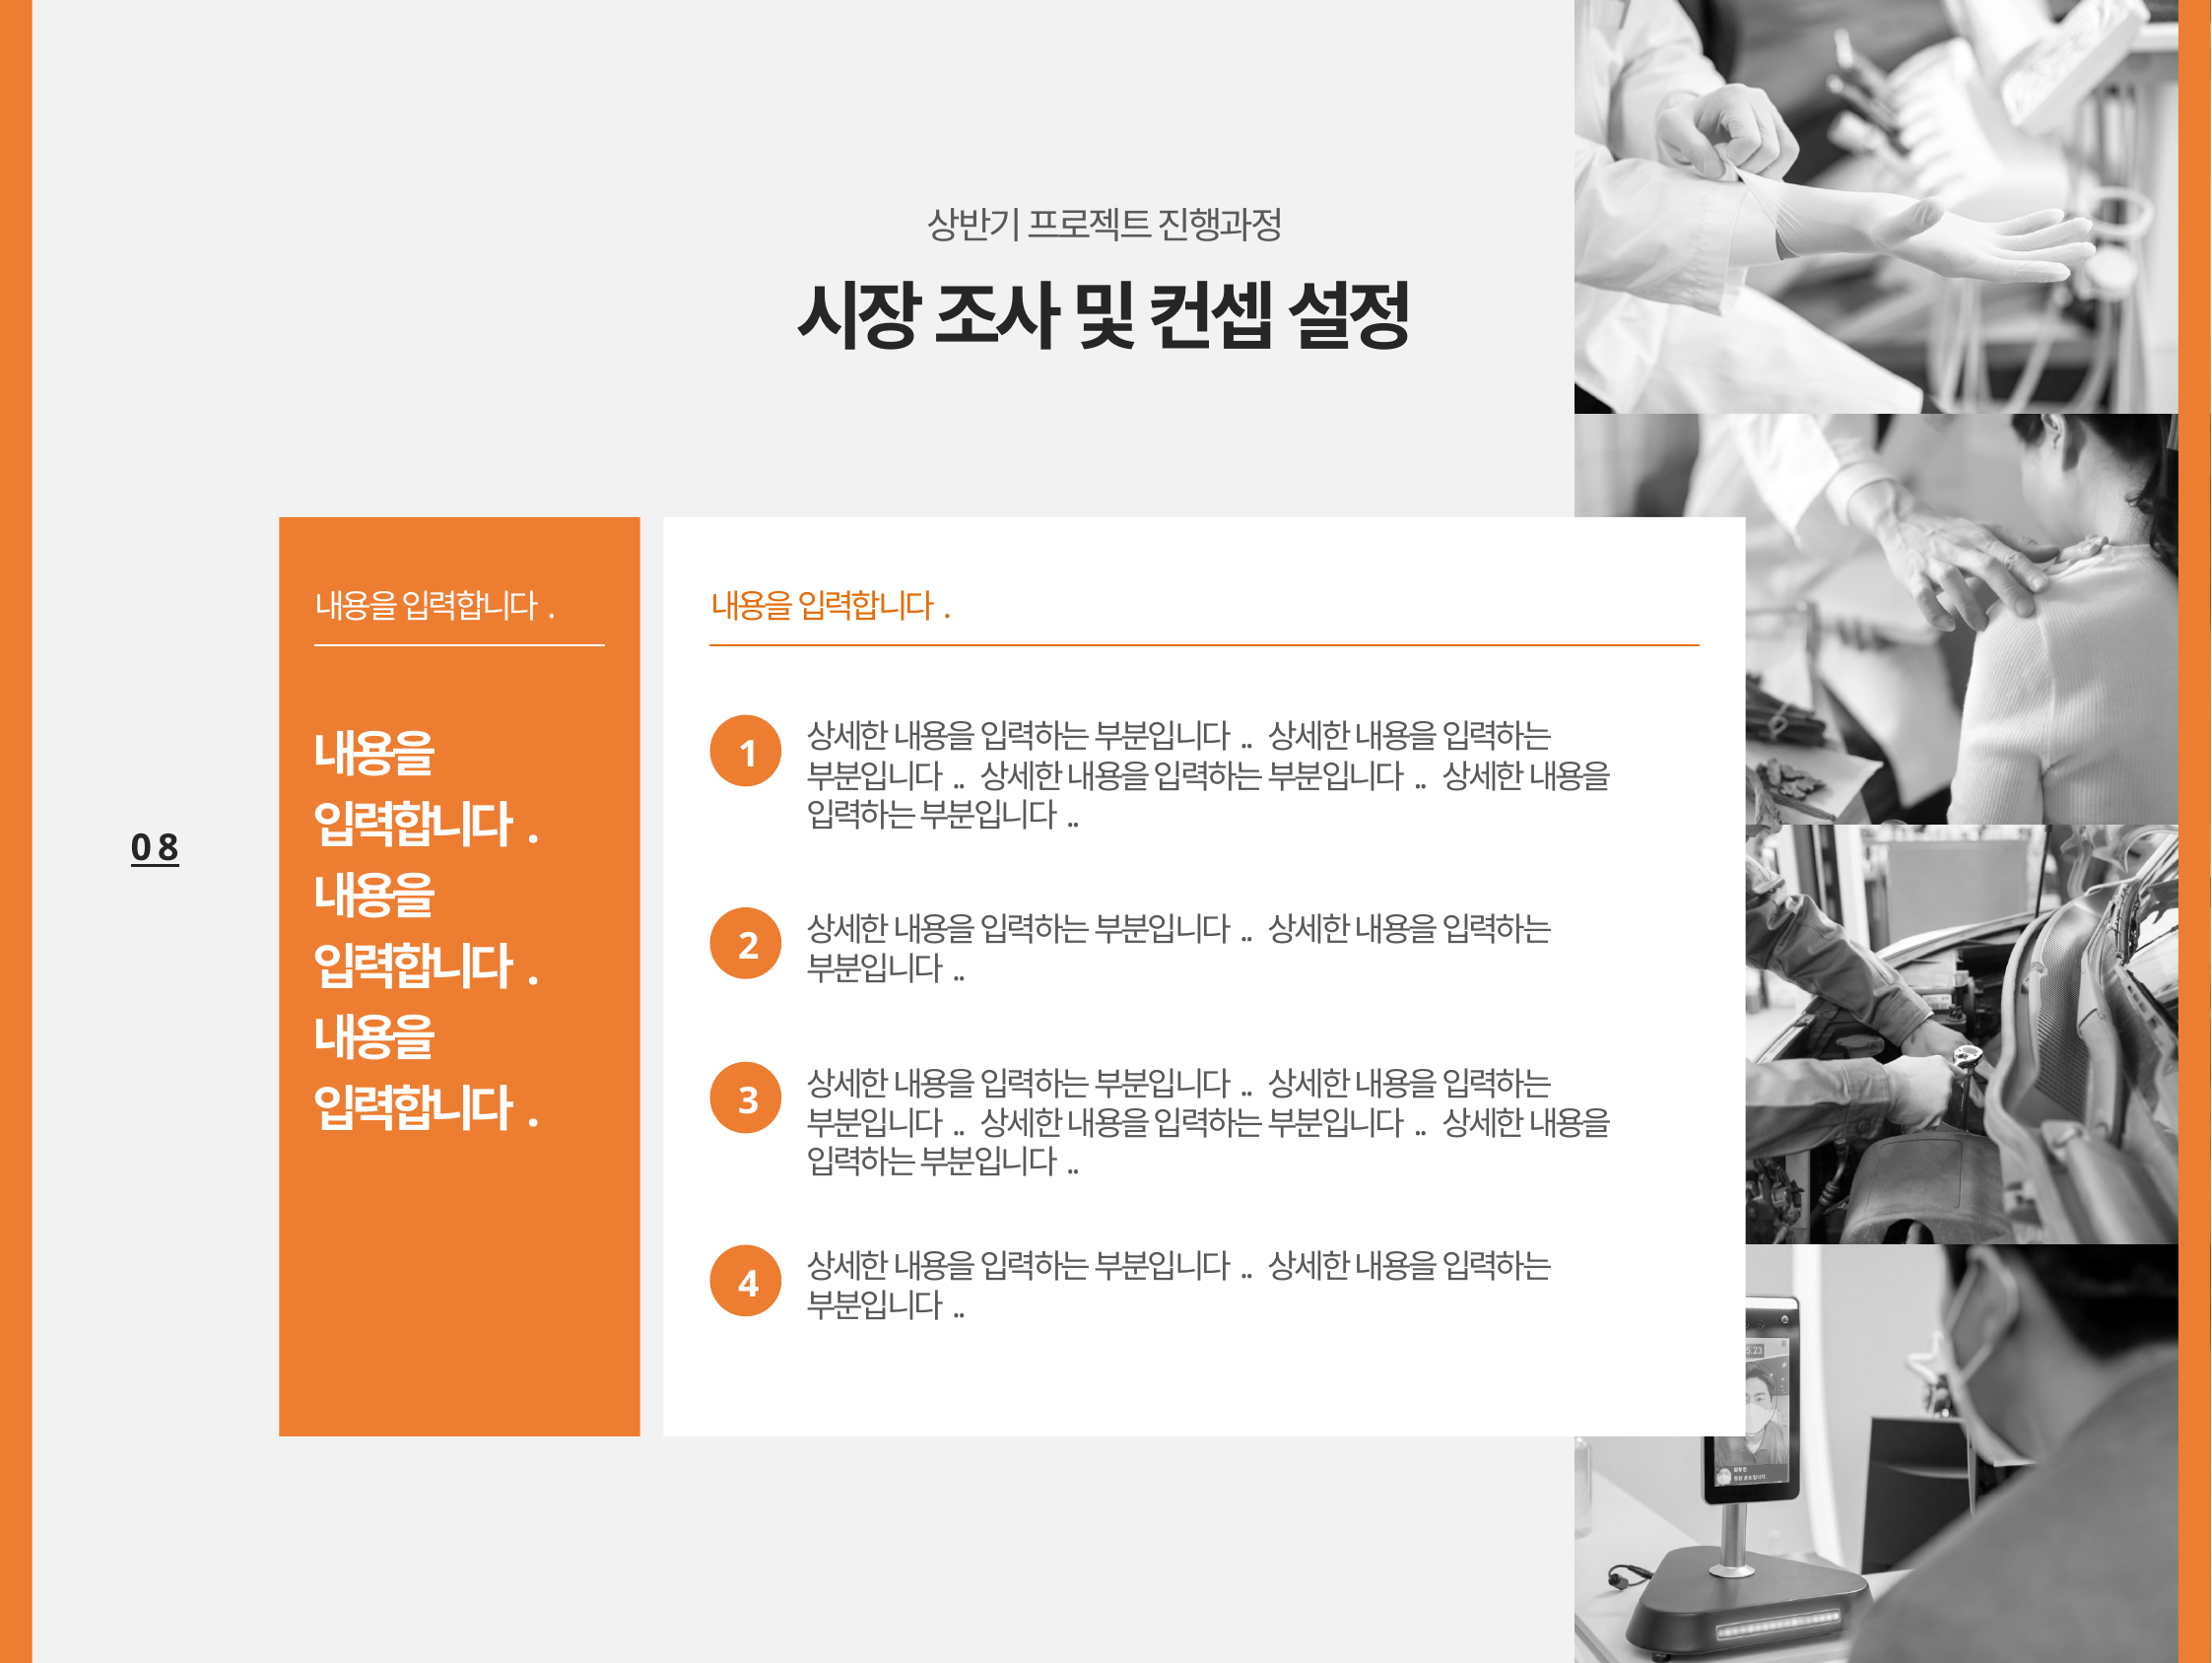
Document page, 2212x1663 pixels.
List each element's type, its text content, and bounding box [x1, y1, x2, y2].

text_box 1 [723, 722, 768, 781]
text_box [0, 0, 34, 1663]
text_box 4 [723, 1251, 768, 1311]
text_box [707, 1242, 784, 1319]
text_box 상세한 내용을 입력하는 부분입니다.. 상세한 내용을 입력하는 부분입니다.. 상세한 내용을 입력하는 부분입니다.. 상세한 내용을 입력하는 부분입니다.. [791, 708, 1570, 841]
text_box [34, 0, 1573, 1663]
text_box 상반기 프로젝트 진행과정 [905, 190, 1307, 258]
text_box 2 [723, 914, 768, 974]
text_box 내용을 입력합니다. [696, 577, 1570, 632]
text_box [277, 515, 642, 1438]
picture [1575, 0, 2211, 1663]
text_box 상세한 내용을 입력하는 부분입니다.. 상세한 내용을 입력하는 부분입니다.. [791, 1238, 1570, 1332]
text_box 상세한 내용을 입력하는 부분입니다.. 상세한 내용을 입력하는 부분입니다.. 상세한 내용을 입력하는 부분입니다.. 상세한 내용을 입력하는 부분입니다.. [791, 1055, 1570, 1189]
text_box [661, 515, 1570, 1438]
text_box [707, 712, 784, 789]
text_box 상세한 내용을 입력하는 부분입니다.. 상세한 내용을 입력하는 부분입니다.. [791, 900, 1570, 995]
text_box 내용을 입력합니다. 내용을 입력합니다. 내용을 입력합니다. [291, 699, 606, 1148]
text_box 3 [723, 1069, 768, 1129]
text_box [707, 904, 784, 981]
text_box 내용을 입력합니다. [300, 577, 606, 632]
text_box 시장 조사 및 컨셉 설정 [772, 258, 1439, 369]
text_box [707, 1059, 784, 1136]
text_box 08 [107, 790, 202, 880]
